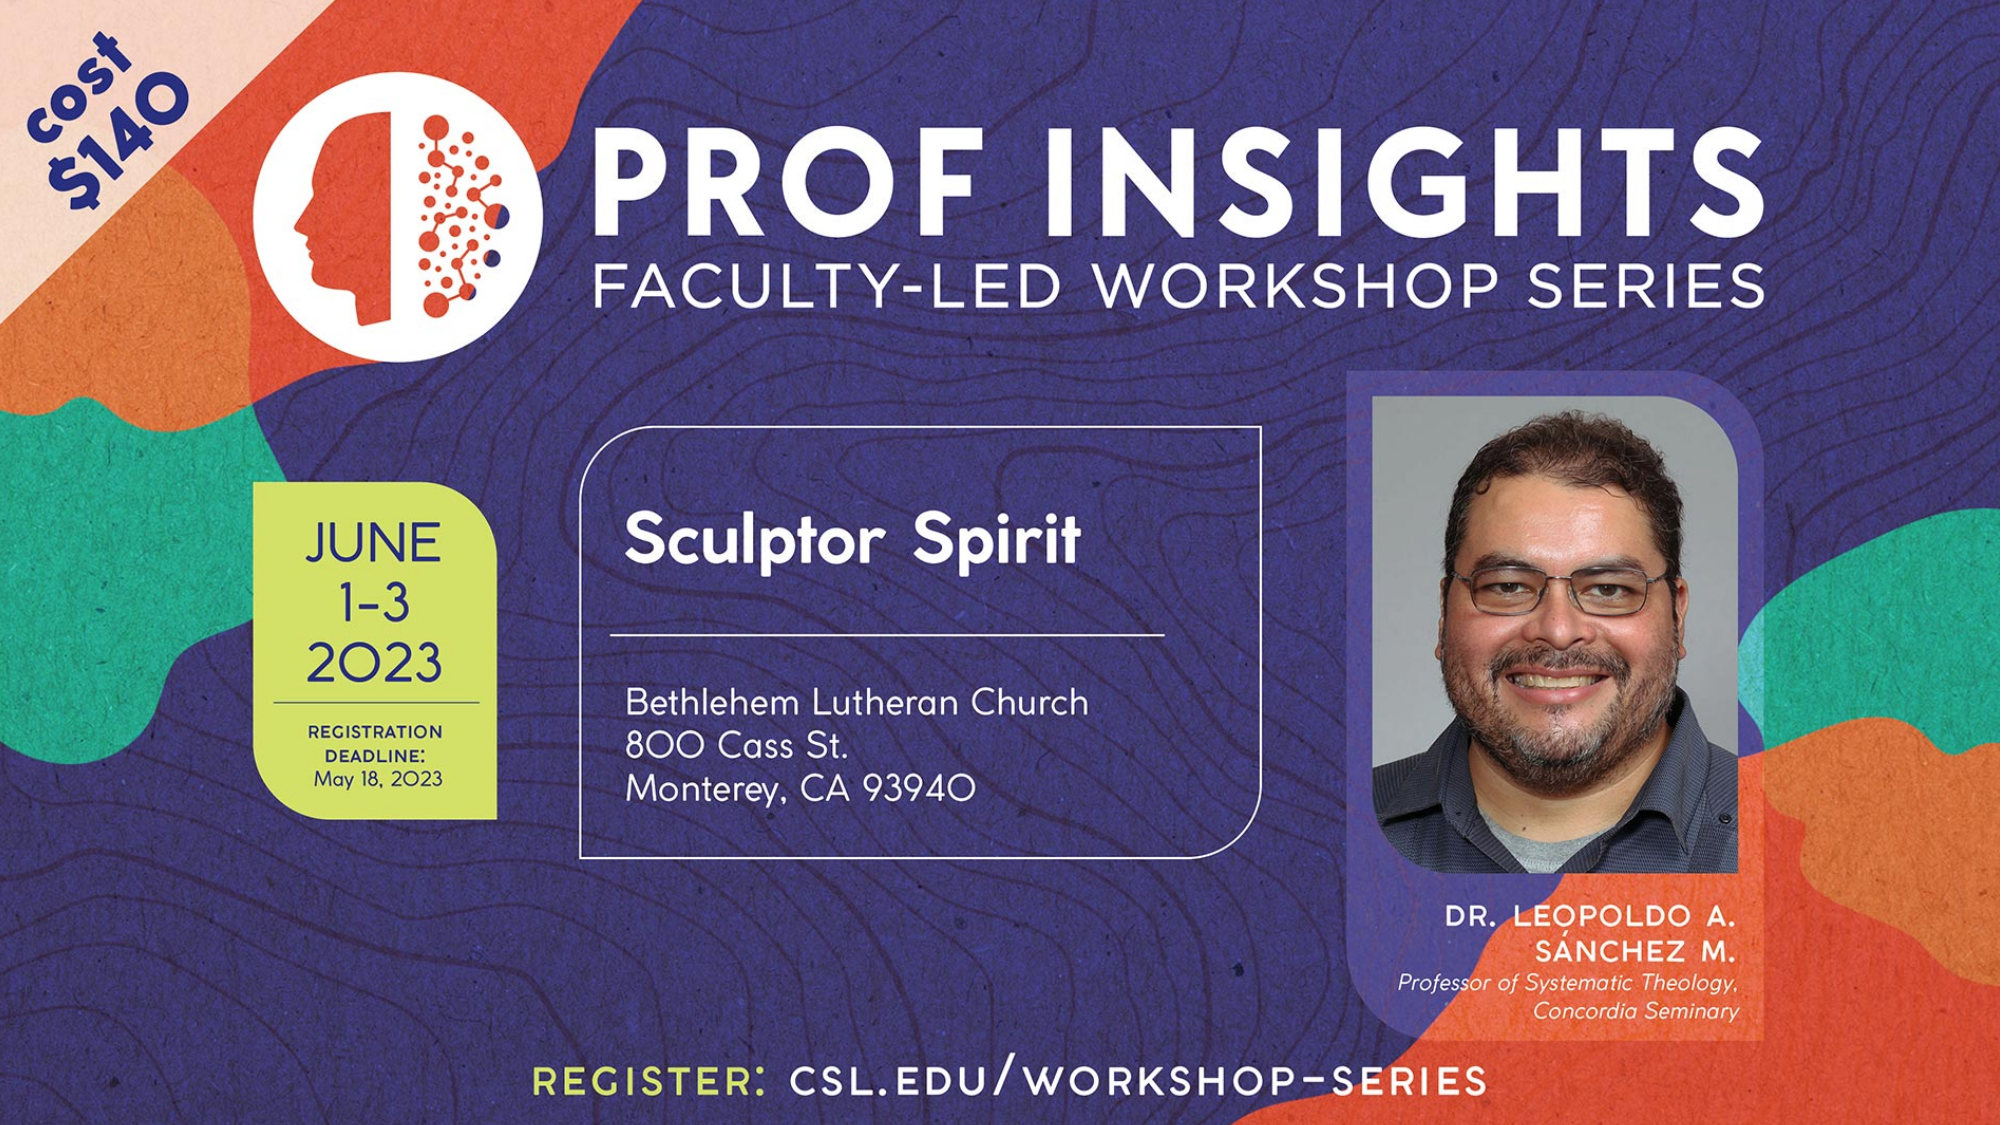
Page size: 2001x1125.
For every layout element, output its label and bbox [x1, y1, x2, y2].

list [0, 0, 2000, 1125]
